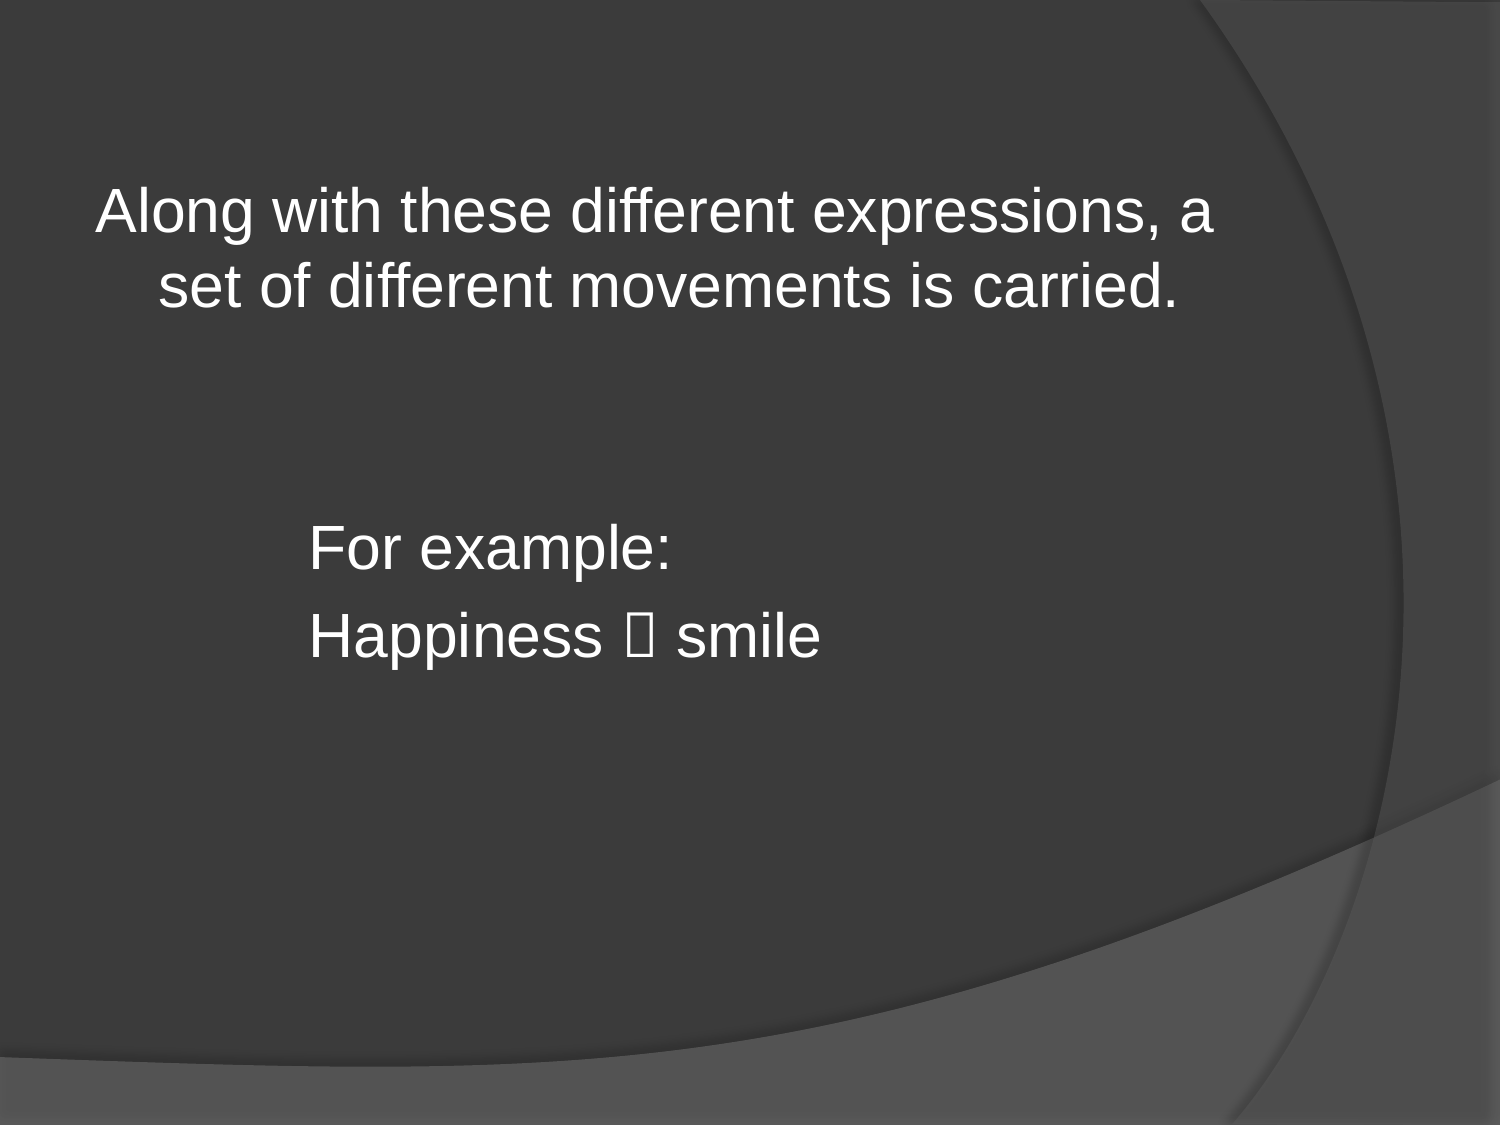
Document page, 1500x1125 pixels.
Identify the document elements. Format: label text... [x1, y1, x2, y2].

list Along with these different expressions, a set of different movements is carried. For example: Happiness  smile [75, 162, 1300, 1005]
